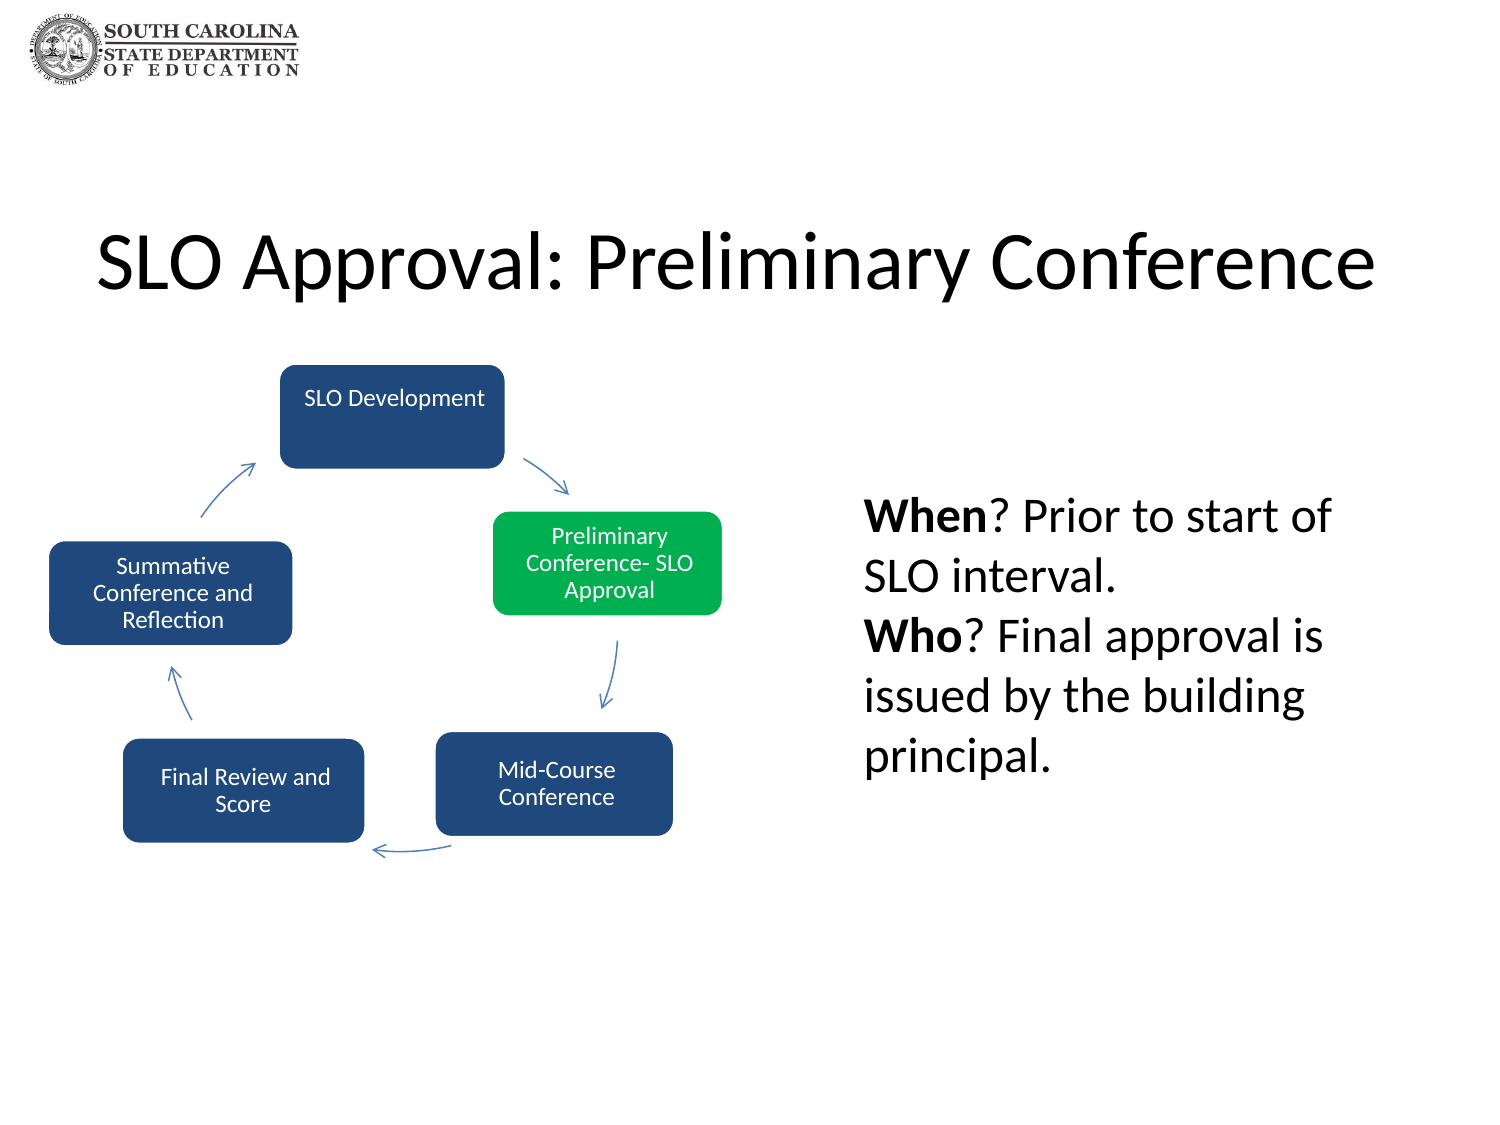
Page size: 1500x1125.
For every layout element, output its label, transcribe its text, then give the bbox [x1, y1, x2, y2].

title SLO Approval: Preliminary Conference [62, 125, 1413, 388]
text_box When? Prior to start of SLO interval. Who? Final approval is issued by the building principal. [849, 474, 1399, 910]
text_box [26, 362, 751, 869]
picture [24, 12, 313, 90]
